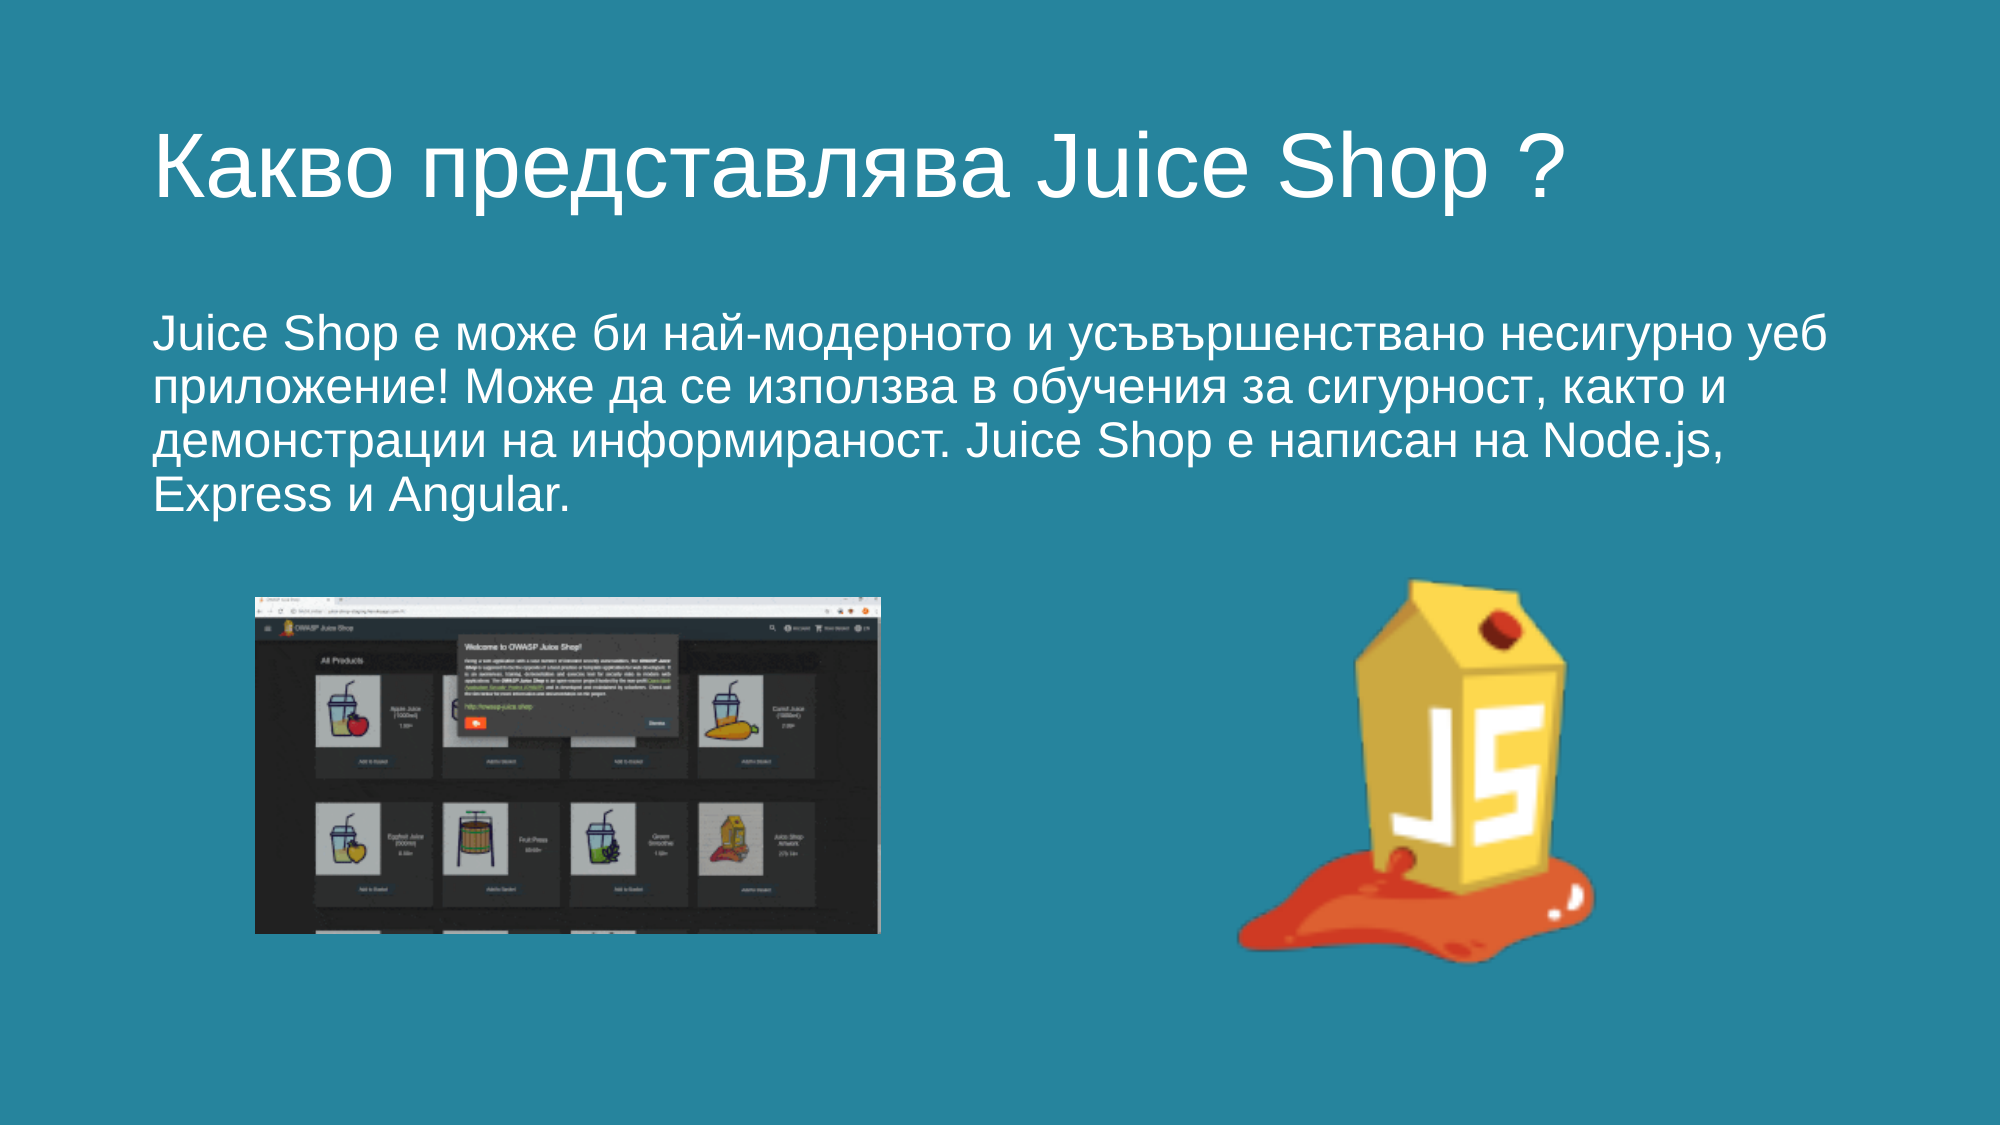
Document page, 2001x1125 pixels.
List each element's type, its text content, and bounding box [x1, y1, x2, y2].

text_box Какво представлява Juice Shop ? [137, 59, 1863, 277]
picture [255, 597, 881, 934]
picture [1224, 550, 1612, 997]
text_box Juice Shop е може би най-модерното и усъвършенствано несигурно уеб приложение! Може да се използва в обучения за сигурност, както и демонстрации на информираност. Juice Shop е написан на Node.js, Express и Angular. [137, 299, 1863, 1014]
